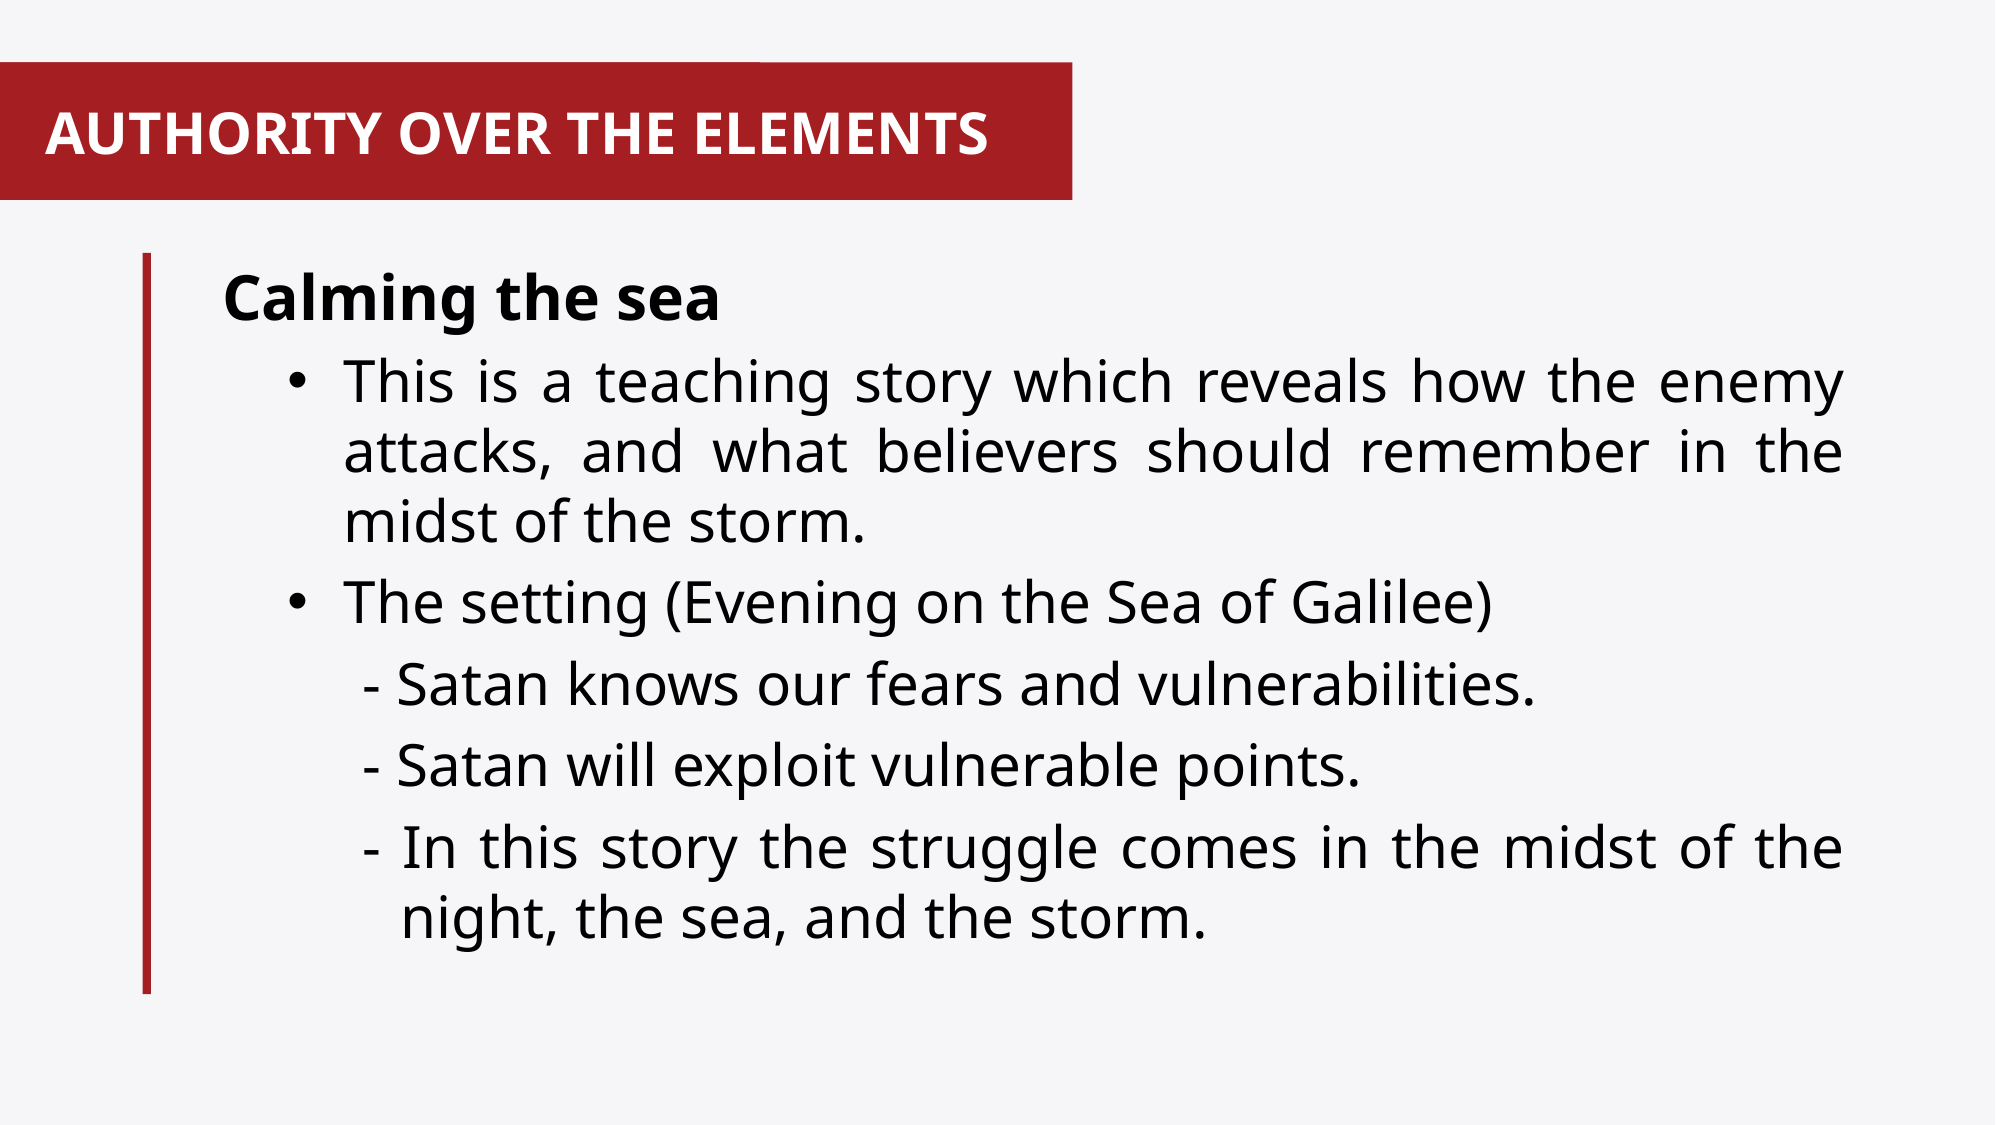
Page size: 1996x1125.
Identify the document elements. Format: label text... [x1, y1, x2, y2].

title AUTHORITY OVER THE ELEMENTS [0, 62, 1073, 200]
subtitle Calming the sea This is a teaching story which reveals how the enemy attacks, and what believers should remember in the midst of the storm. The setting (Evening on the Sea of Galilee) - Satan knows our fears and vulnerabilities. - Satan will exploit vulnerable points. - In this story the struggle comes in the midst of the night, the sea, and the storm. [197, 249, 1861, 1125]
